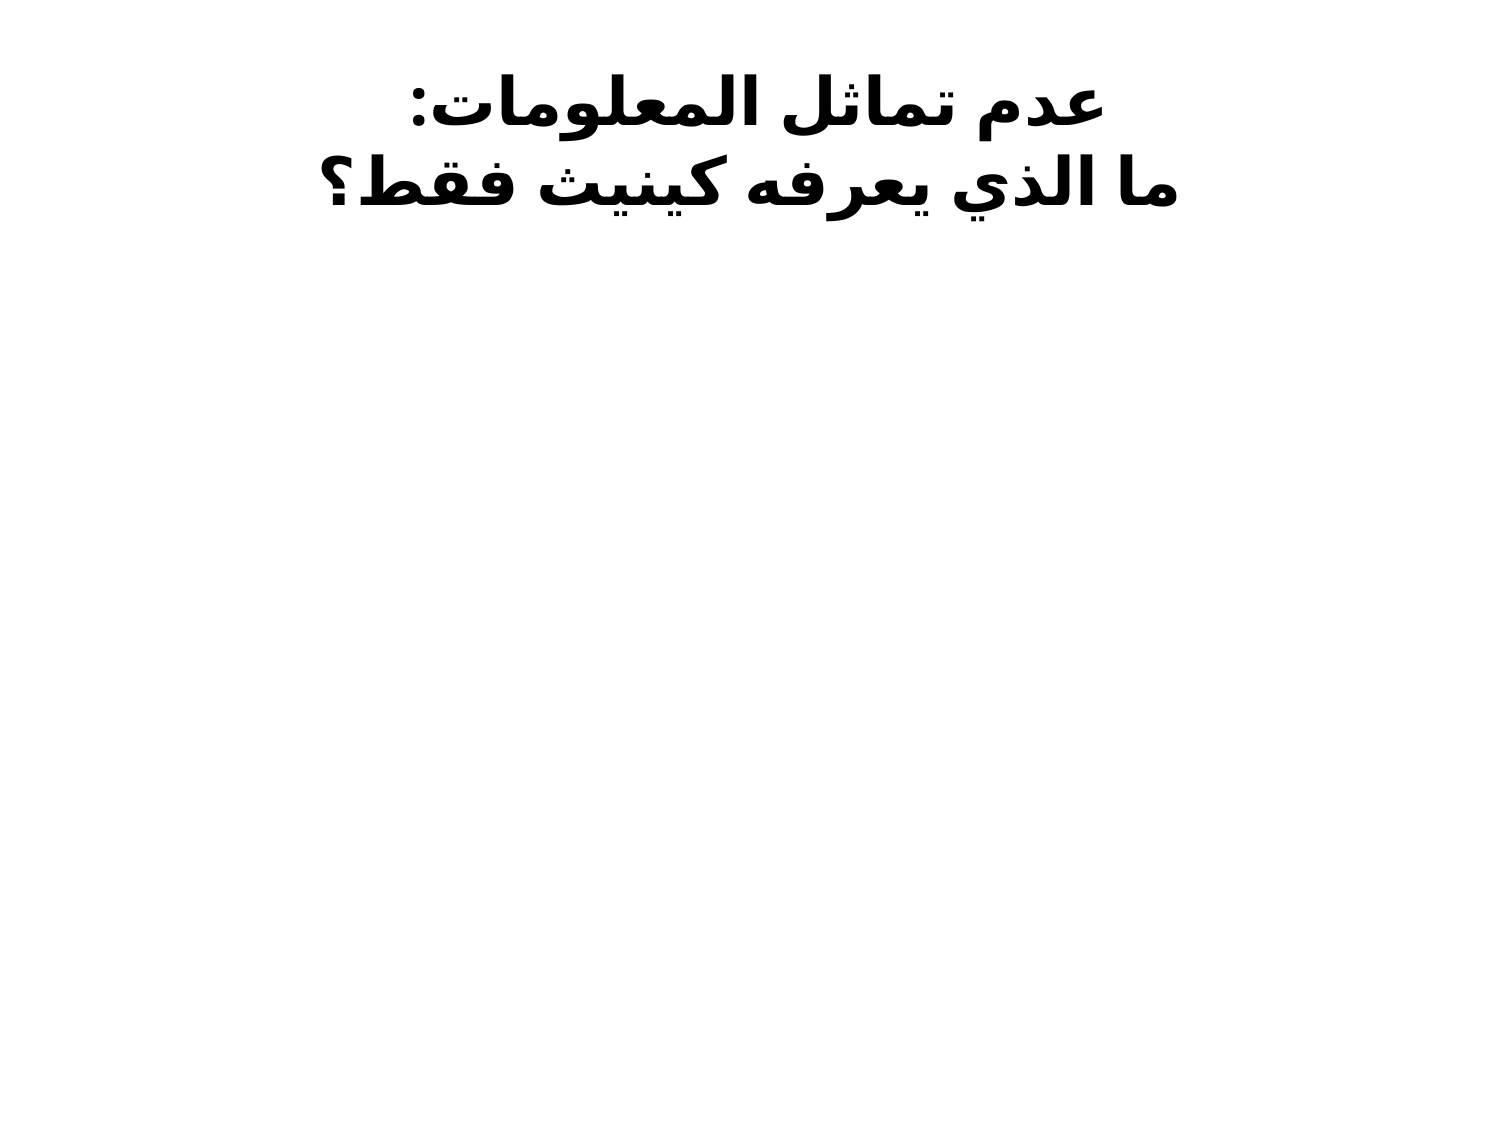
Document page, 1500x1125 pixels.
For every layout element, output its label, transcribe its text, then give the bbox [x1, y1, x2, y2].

title عدم تماثل المعلومات: ما الذي يعرفه كينيث فقط؟ [75, 45, 1425, 233]
